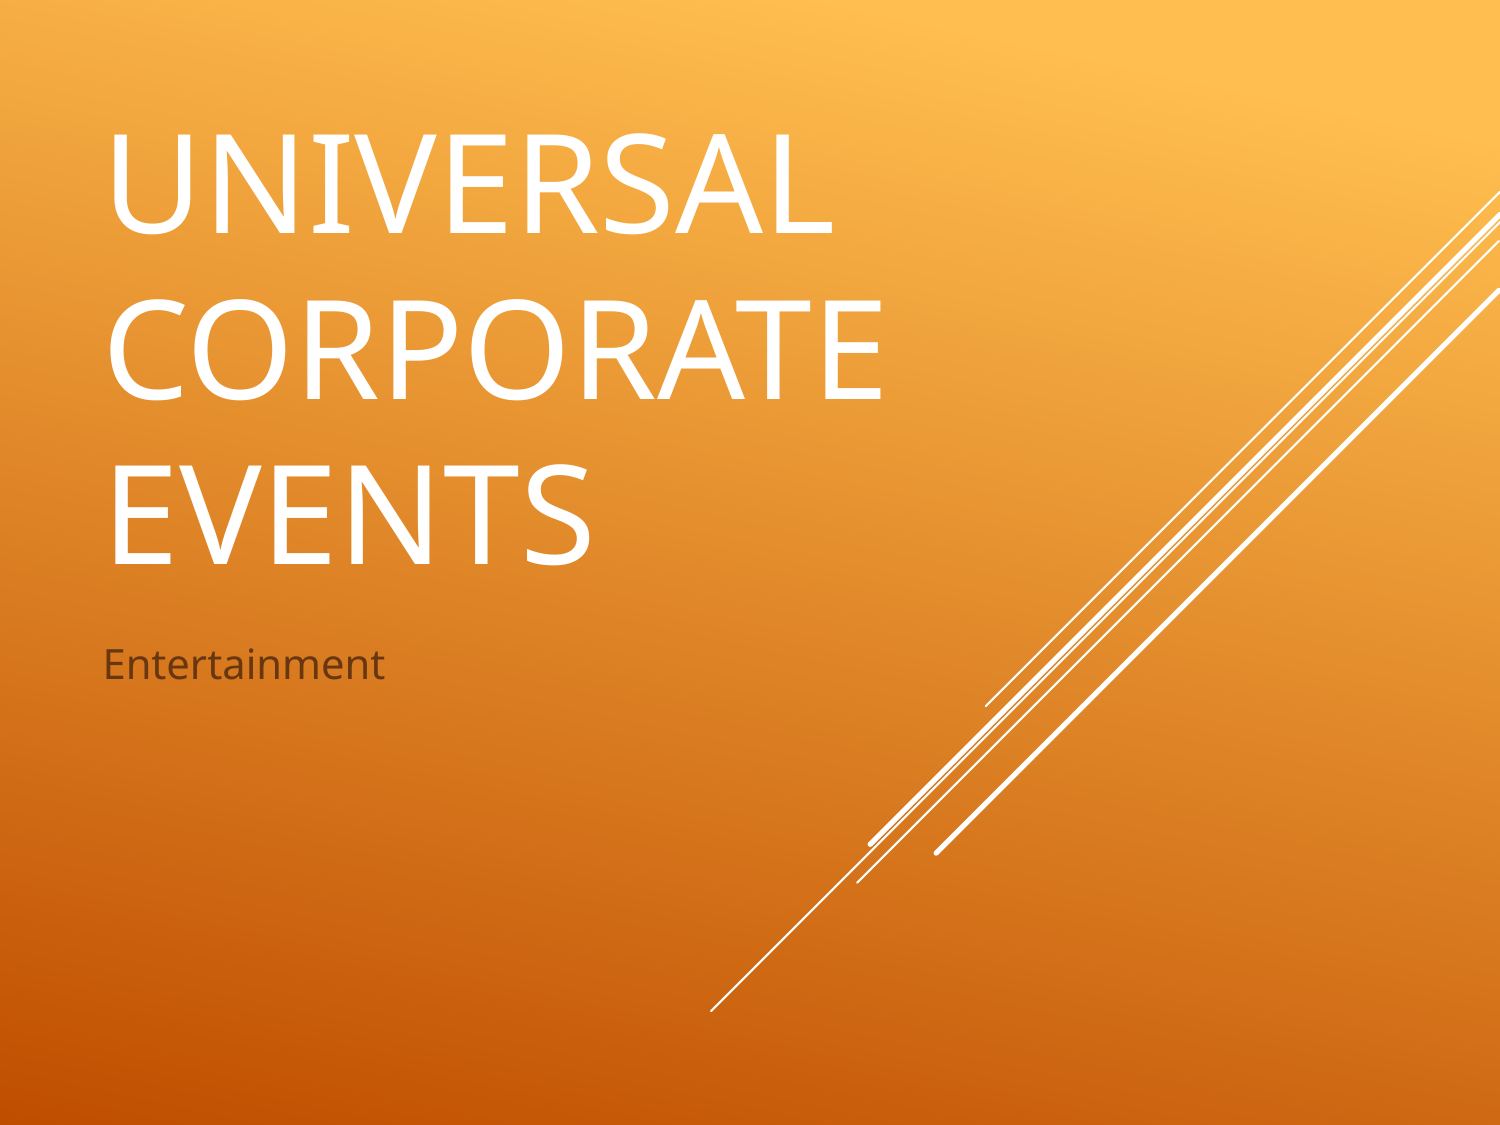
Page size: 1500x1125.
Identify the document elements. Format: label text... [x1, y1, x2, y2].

subtitle Entertainment [87, 630, 901, 945]
title Universal Corporate Events [87, 87, 1098, 600]
